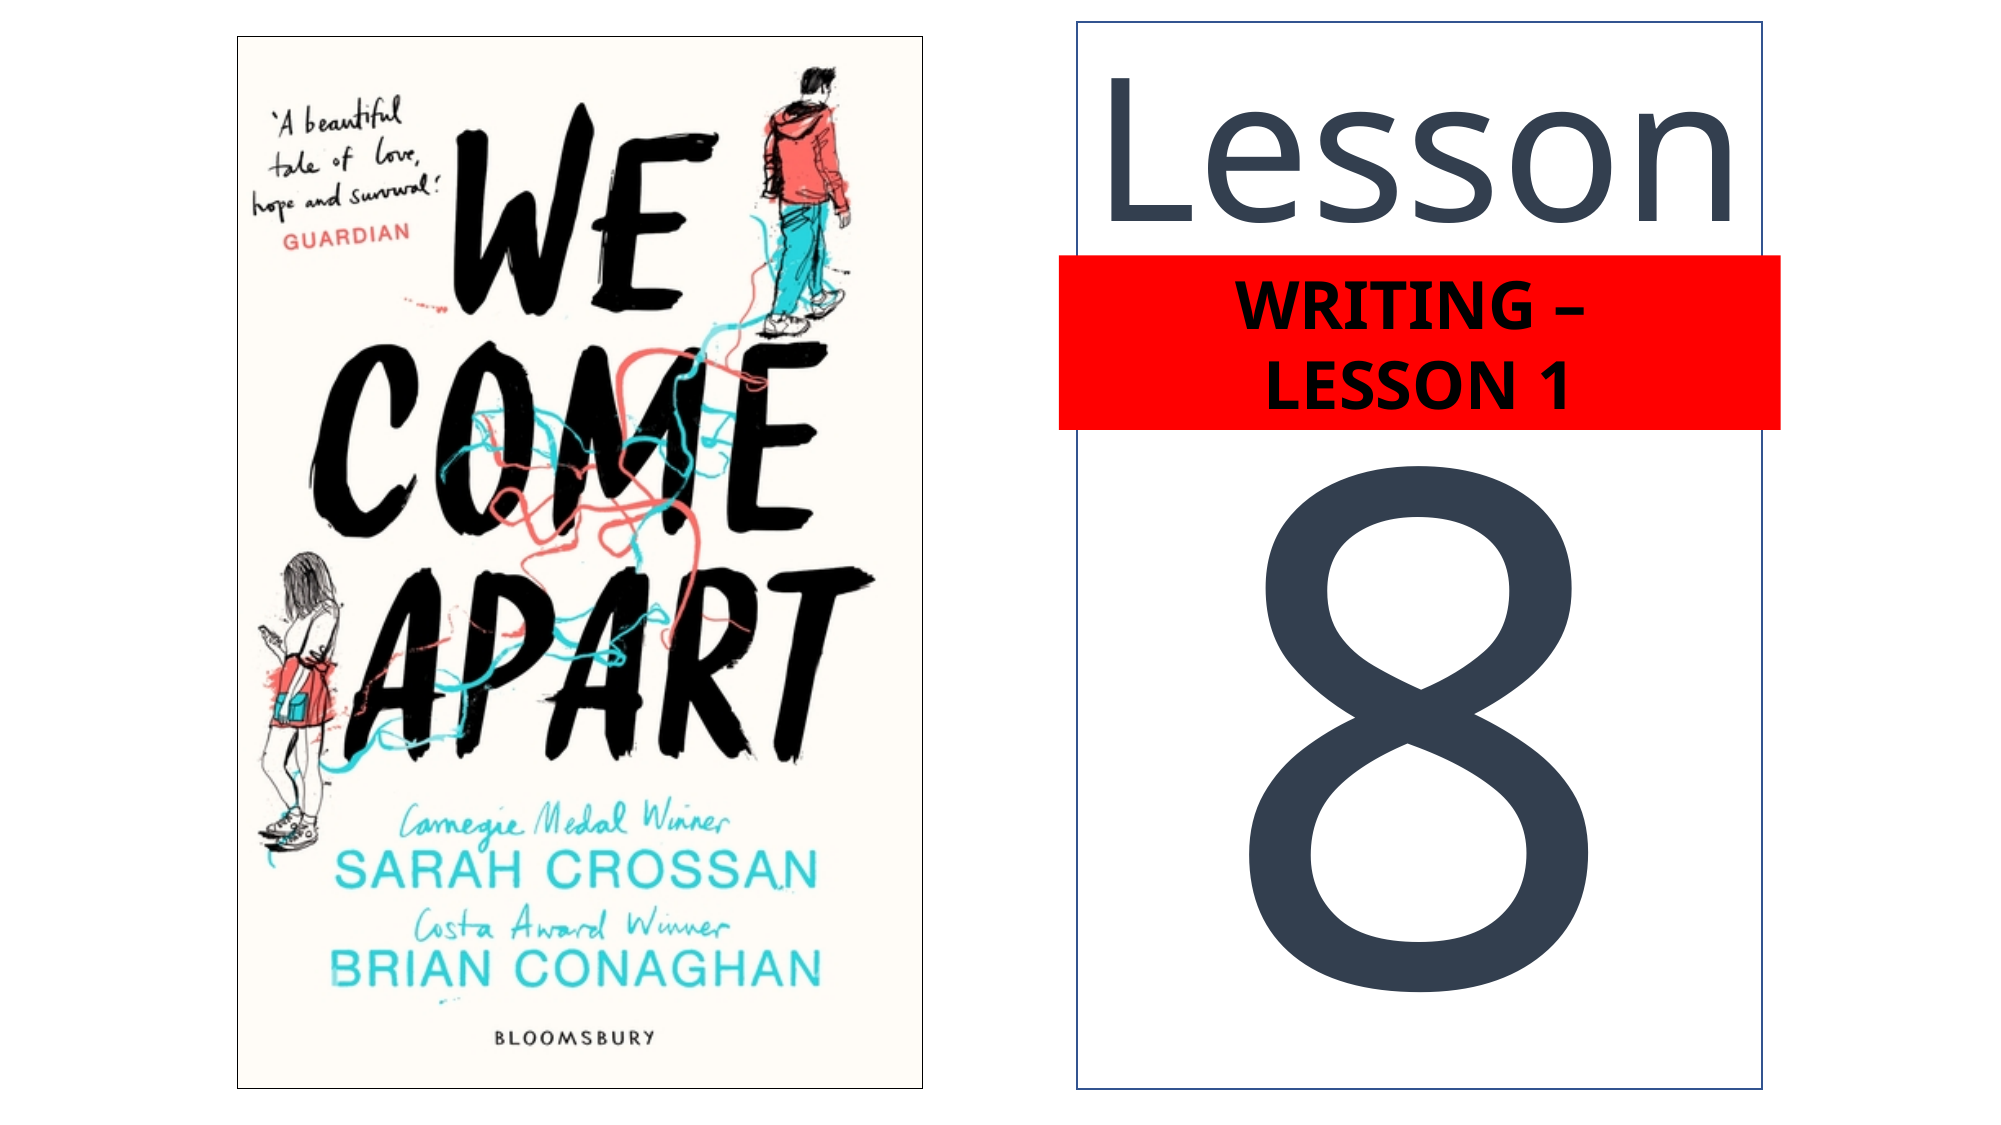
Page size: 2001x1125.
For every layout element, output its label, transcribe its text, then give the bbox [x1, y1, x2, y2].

text_box Lesson 8 [1076, 21, 1763, 255]
picture [237, 36, 923, 1089]
text_box WRITING – LESSON 1 [1058, 255, 1781, 430]
text_box Lesson 8 [1076, 430, 1763, 1090]
